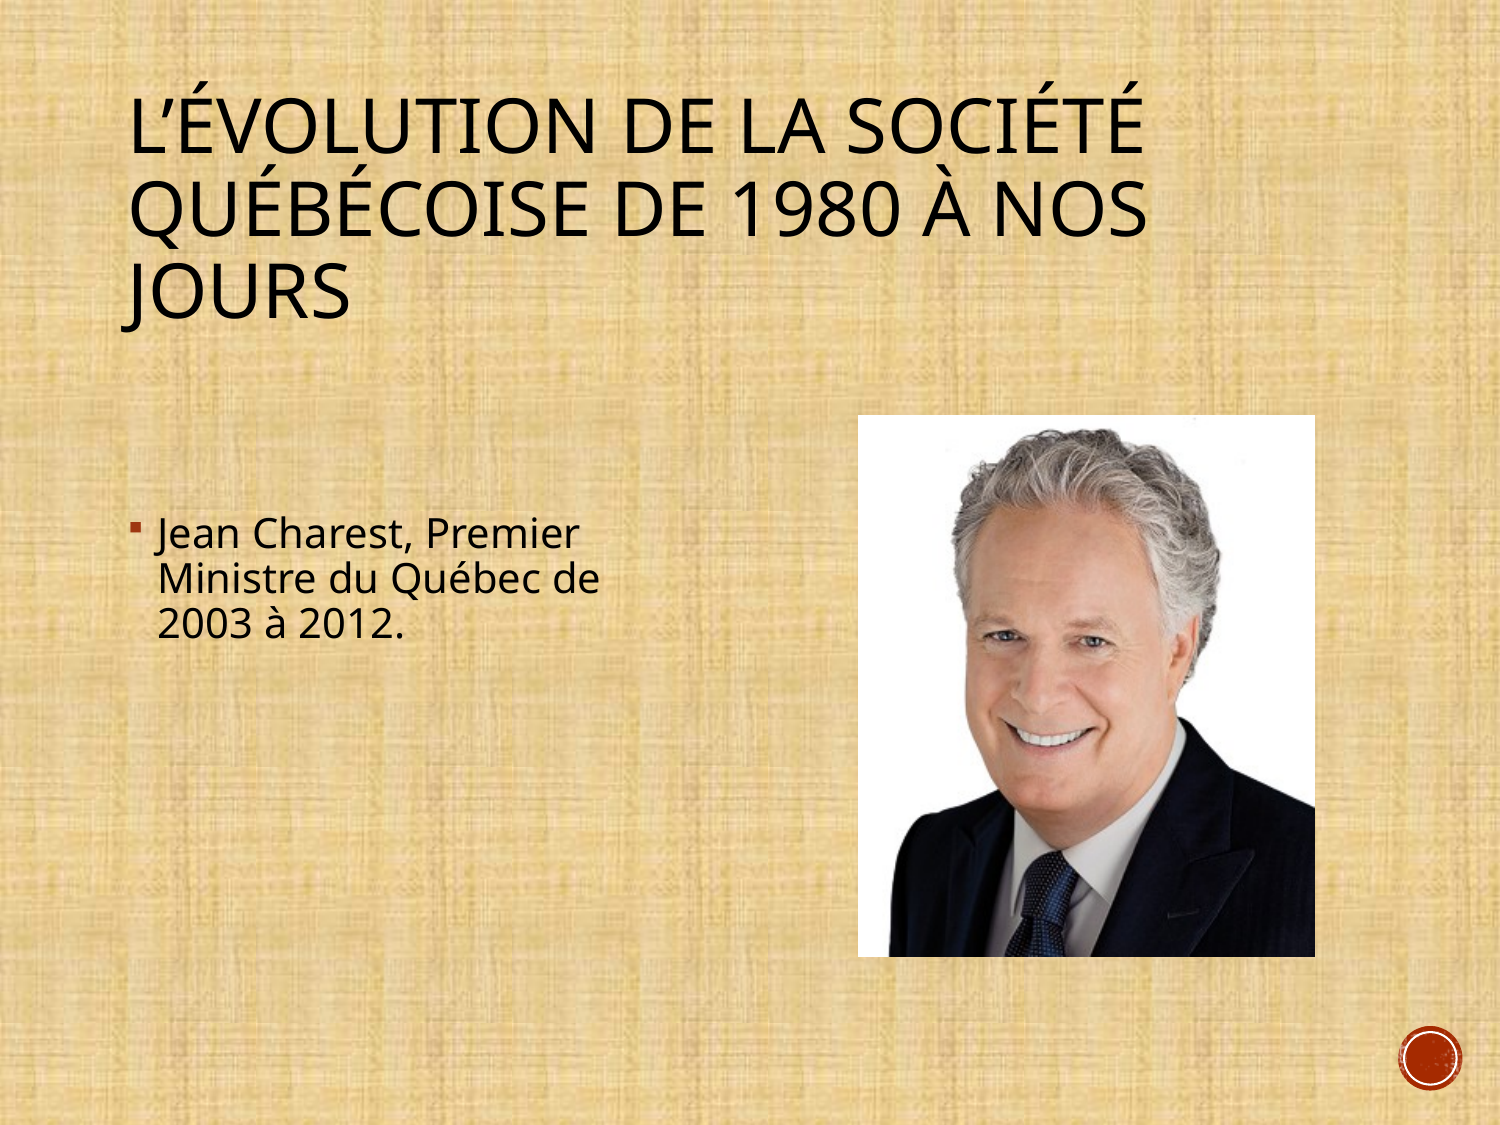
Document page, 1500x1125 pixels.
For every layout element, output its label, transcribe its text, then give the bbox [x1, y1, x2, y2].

picture [0, 0, 1500, 1125]
title L’évolution de la société québécoise de 1980 à nos jours [112, 79, 1388, 344]
list Jean Charest, Premier Ministre du Québec de 2003 à 2012. [112, 360, 713, 1013]
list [860, 418, 1313, 955]
